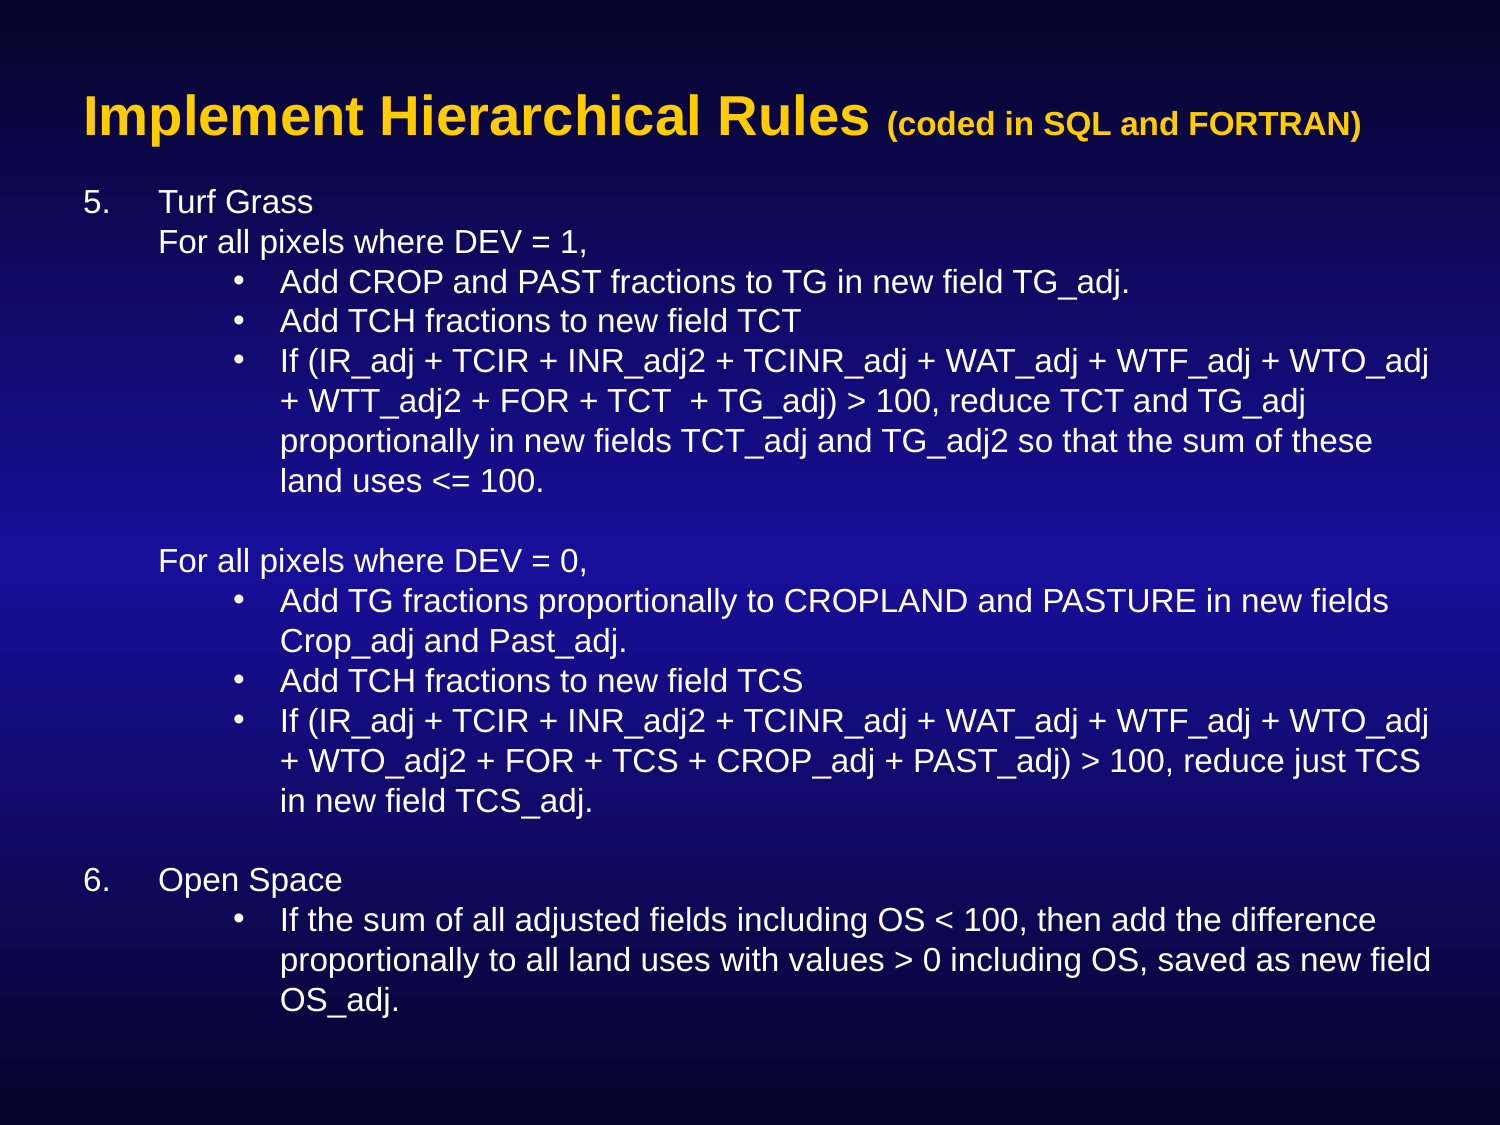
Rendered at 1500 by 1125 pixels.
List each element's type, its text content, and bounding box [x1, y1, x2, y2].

title Implement Hierarchical Rules (coded in SQL and FORTRAN) [67, 18, 1432, 207]
text_box Turf Grass For all pixels where DEV = 1, Add CROP and PAST fractions to TG in new field TG_adj. Add TCH fractions to new field TCT If (IR_adj + TCIR + INR_adj2 + TCINR_adj + WAT_adj + WTF_adj + WTO_adj + WTT_adj2 + FOR + TCT + TG_adj) > 100, reduce TCT and TG_adj proportionally in new fields TCT_adj and TG_adj2 so that the sum of these land uses <= 100. For all pixels where DEV = 0, Add TG fractions proportionally to CROPLAND and PASTURE in new fields Crop_adj and Past_adj. Add TCH fractions to new field TCS If (IR_adj + TCIR + INR_adj2 + TCINR_adj + WAT_adj + WTF_adj + WTO_adj + WTO_adj2 + FOR + TCS + CROP_adj + PAST_adj) > 100, reduce just TCS in new field TCS_adj. Open Space If the sum of all adjusted fields including OS < 100, then add the difference proportionally to all land uses with values > 0 including OS, saved as new field OS_adj. [68, 172, 1455, 1066]
